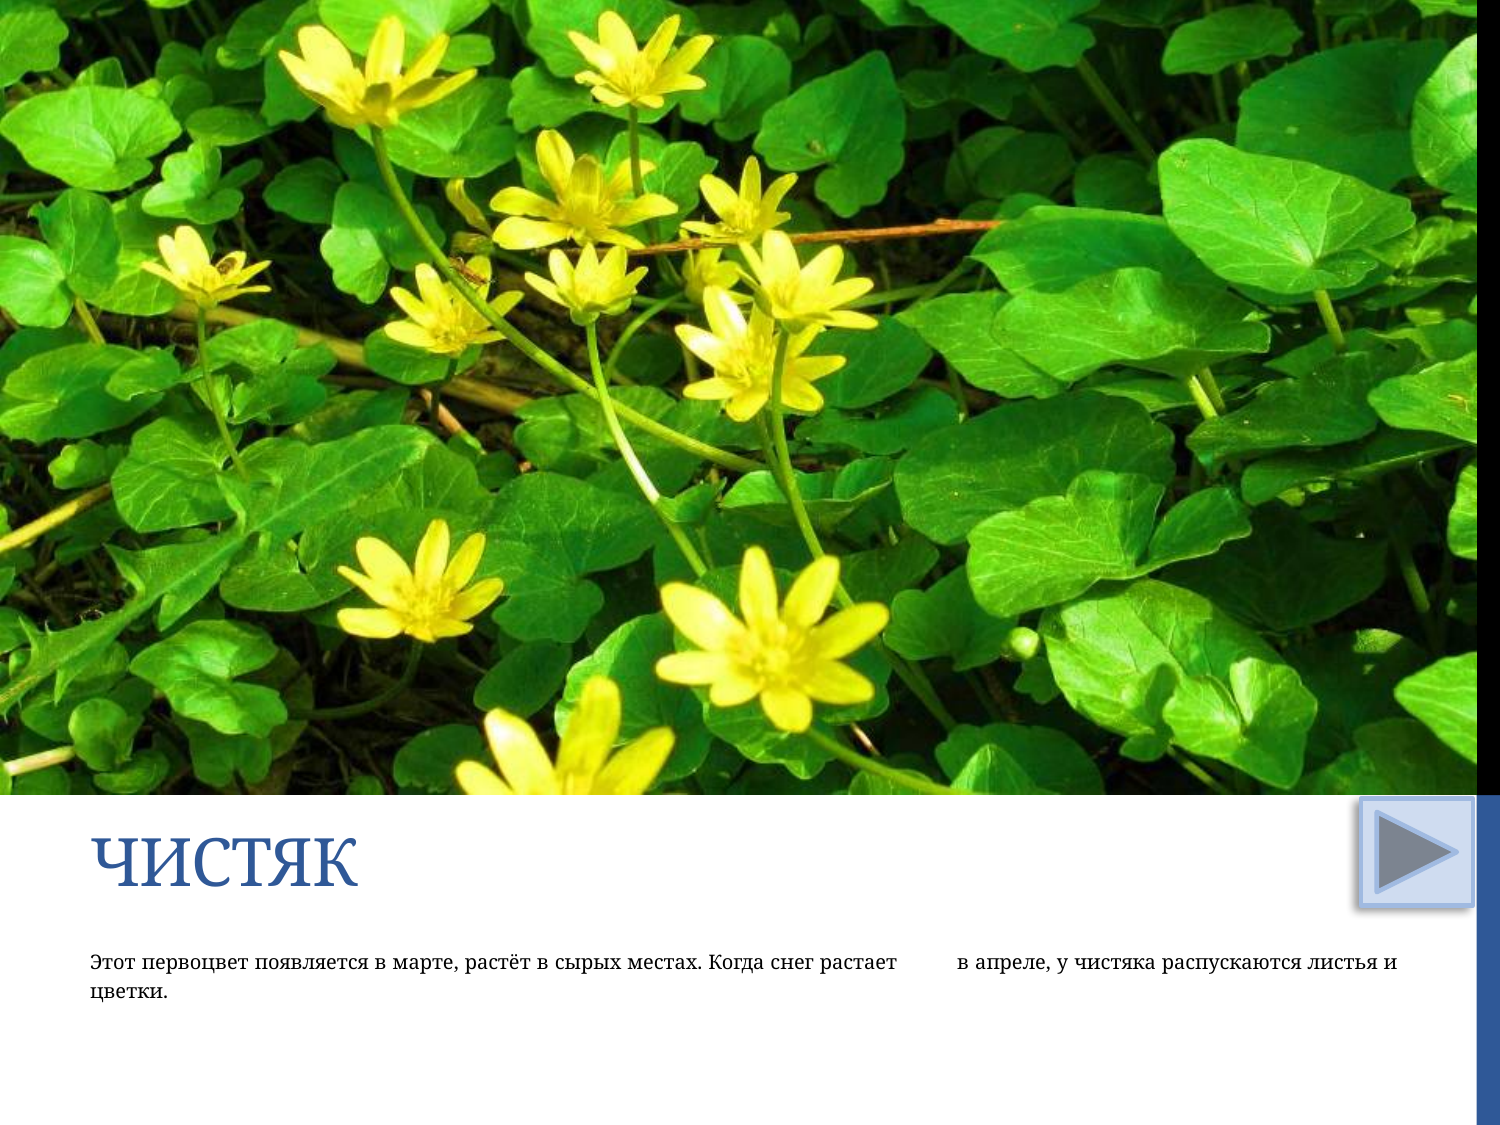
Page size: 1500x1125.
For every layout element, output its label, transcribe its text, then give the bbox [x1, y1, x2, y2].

picture [0, 0, 1478, 796]
list Этот первоцвет появляется в марте, растёт в сырых местах. Когда снег растает в апреле, у чистяка распускаются листья и цветки. [74, 937, 1413, 1013]
text_box [1359, 800, 1475, 908]
title чистяк [75, 812, 1413, 938]
